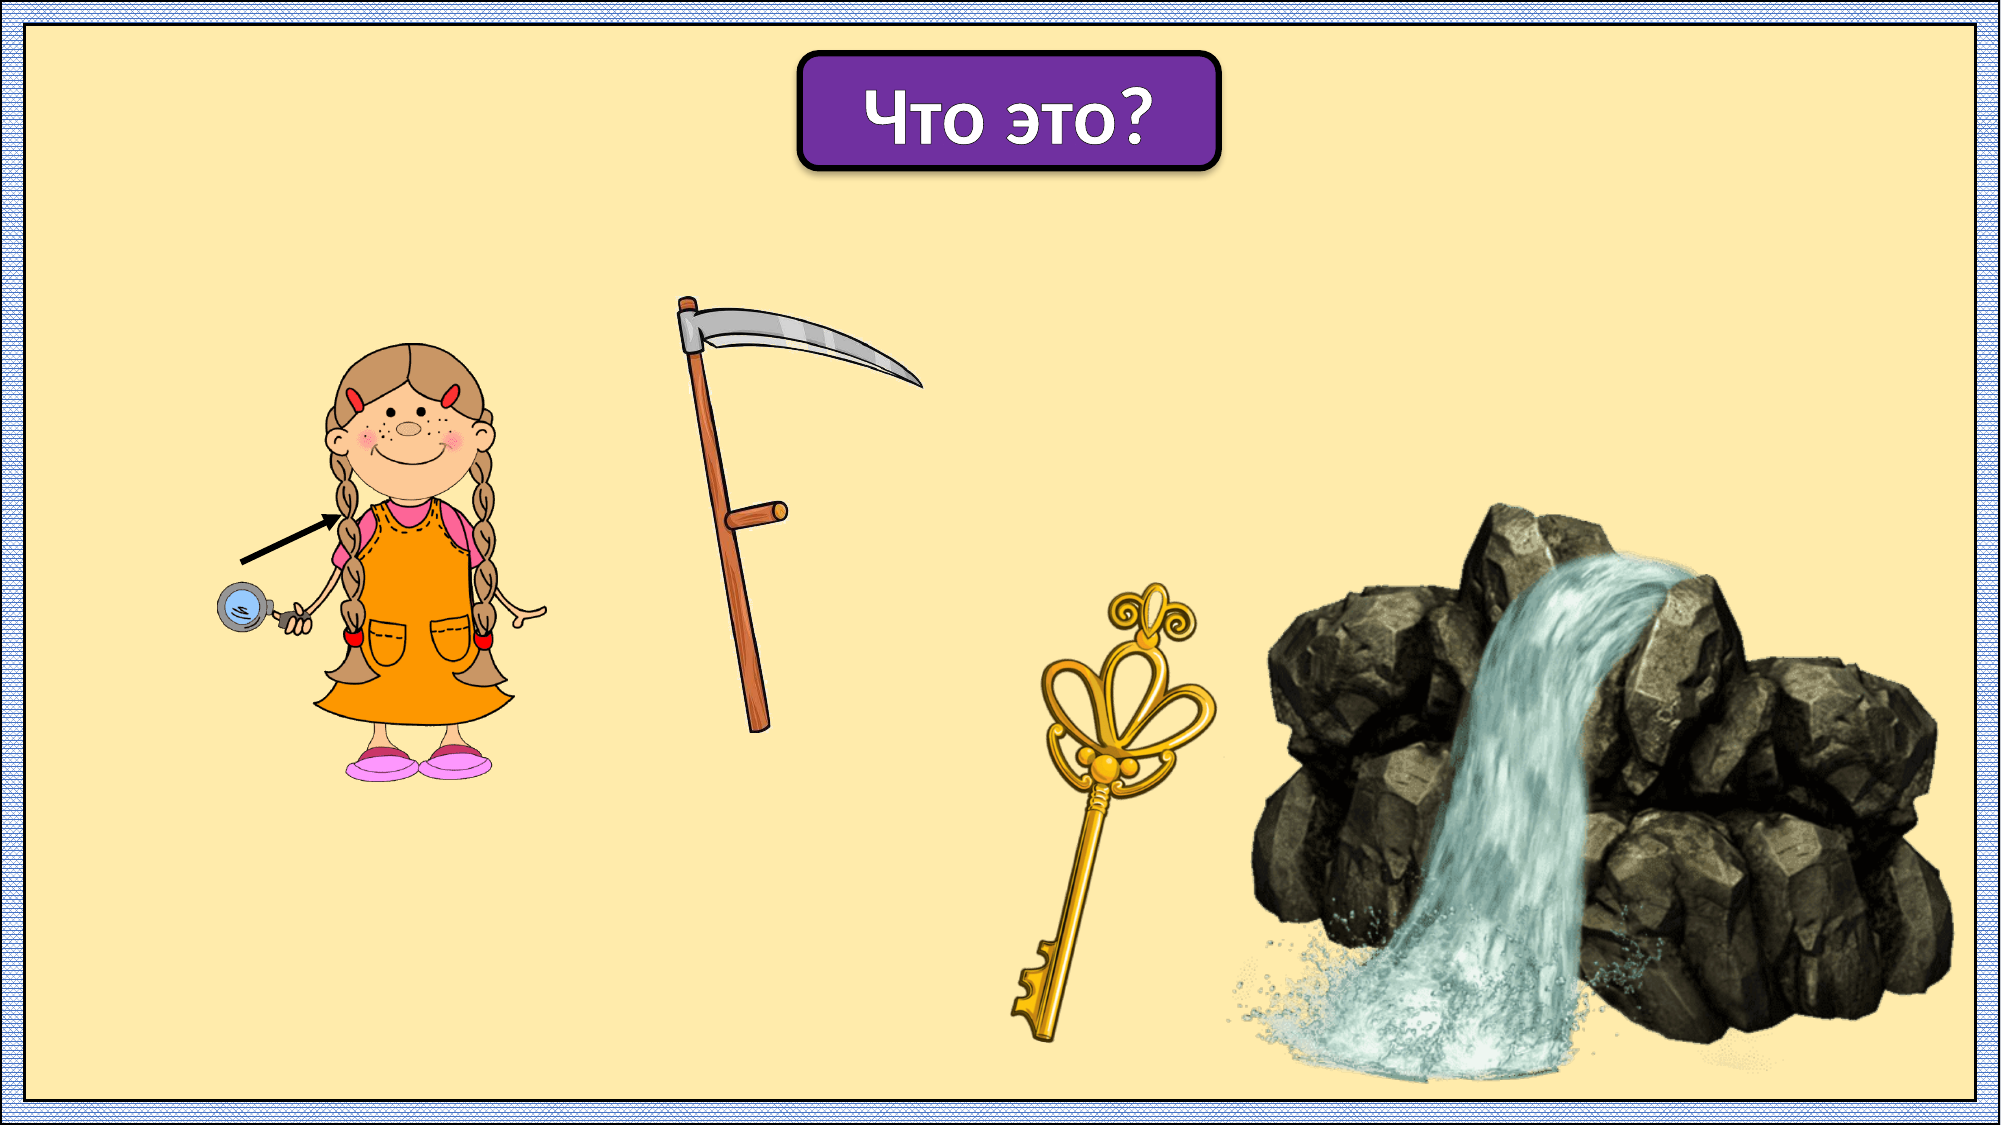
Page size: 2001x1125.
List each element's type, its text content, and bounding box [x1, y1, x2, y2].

picture [646, 296, 2000, 1085]
text_box Что это? [798, 52, 1220, 170]
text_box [240, 514, 343, 563]
picture [217, 343, 547, 782]
